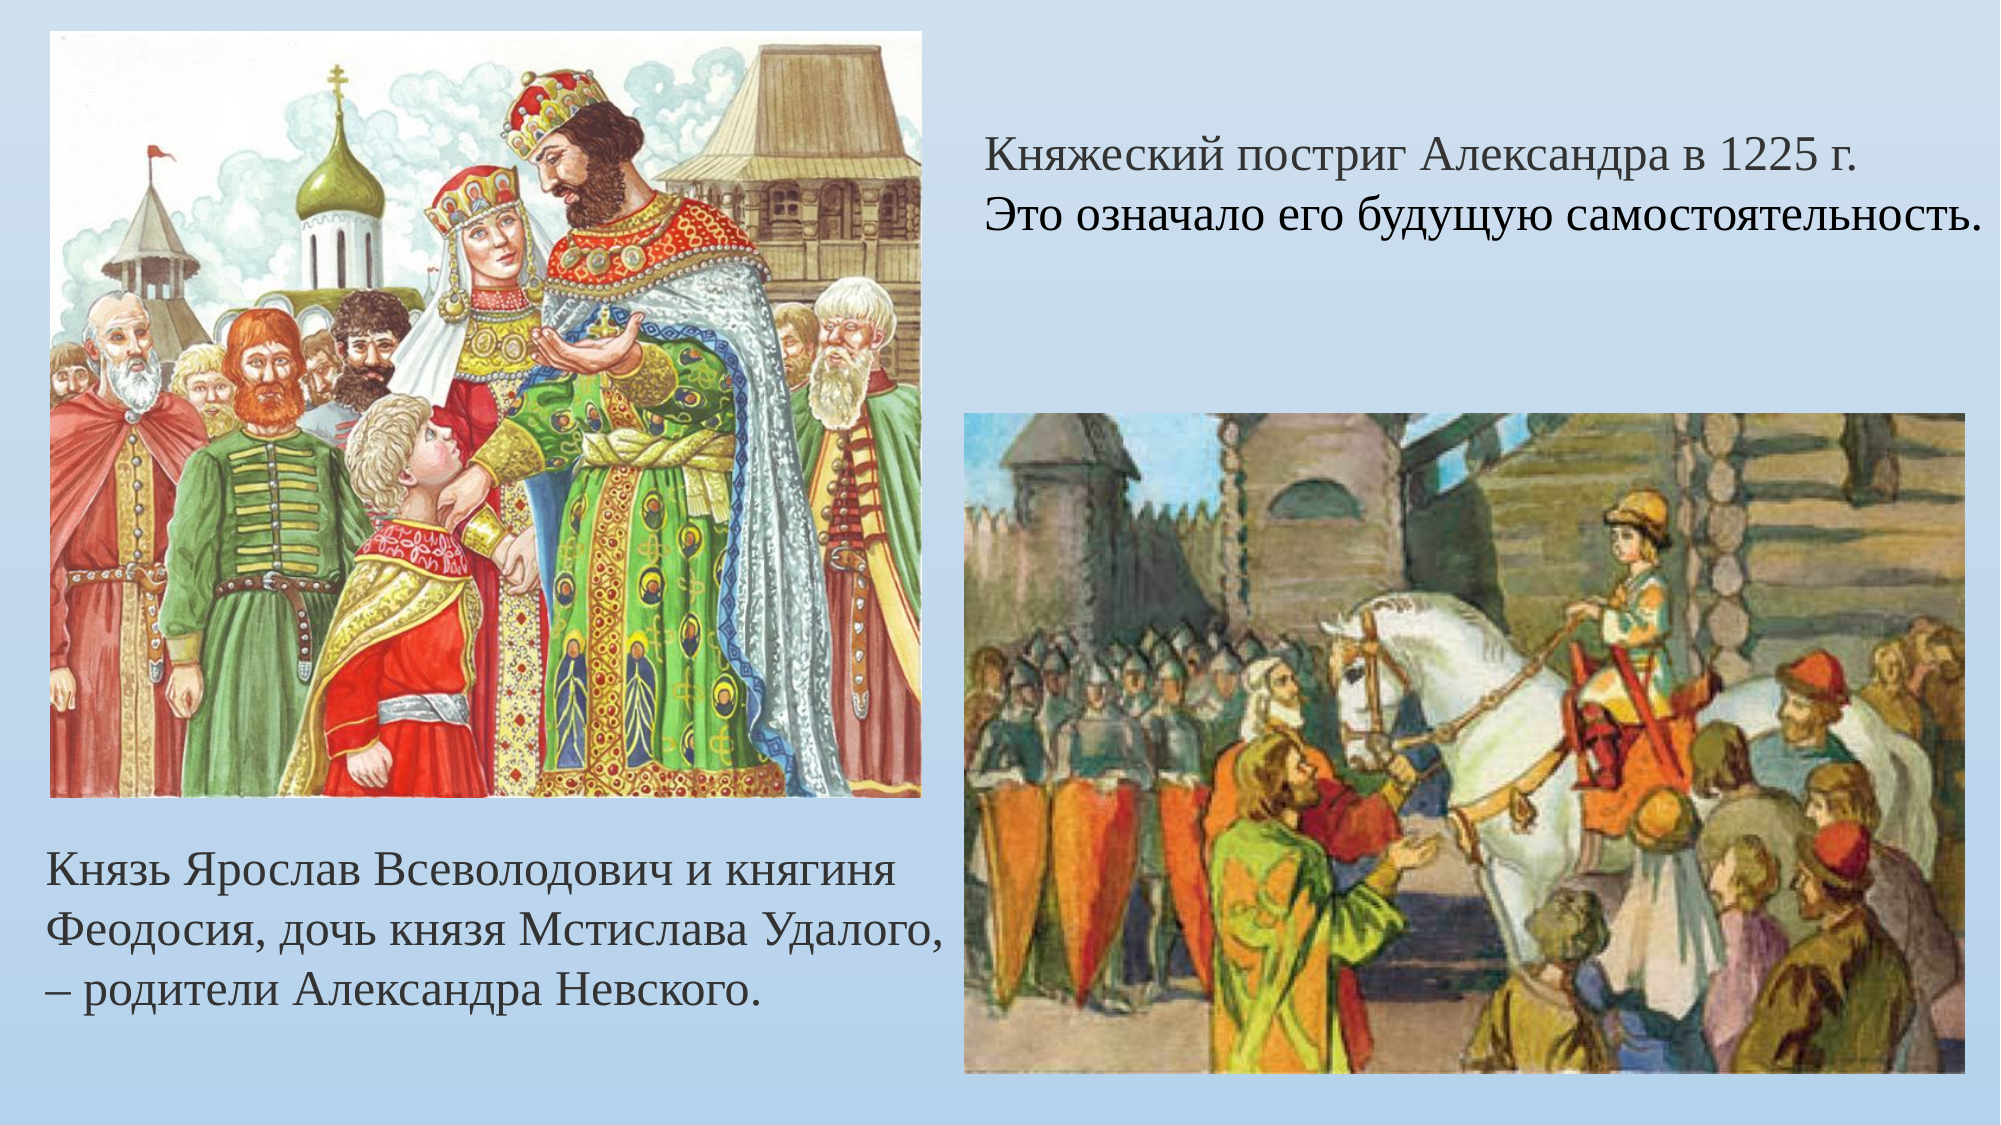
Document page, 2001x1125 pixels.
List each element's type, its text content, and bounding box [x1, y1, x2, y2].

picture [964, 413, 1965, 1074]
picture [49, 31, 922, 798]
text_box Князь Ярослав Всеволодович и княгиня Феодосия, дочь князя Мстислава Удалого, – родители Александра Невского. [30, 828, 964, 1023]
text_box Княжеский постриг Александра в 1225 г. Это означало его будущую самостоятельность. [969, 112, 1999, 248]
